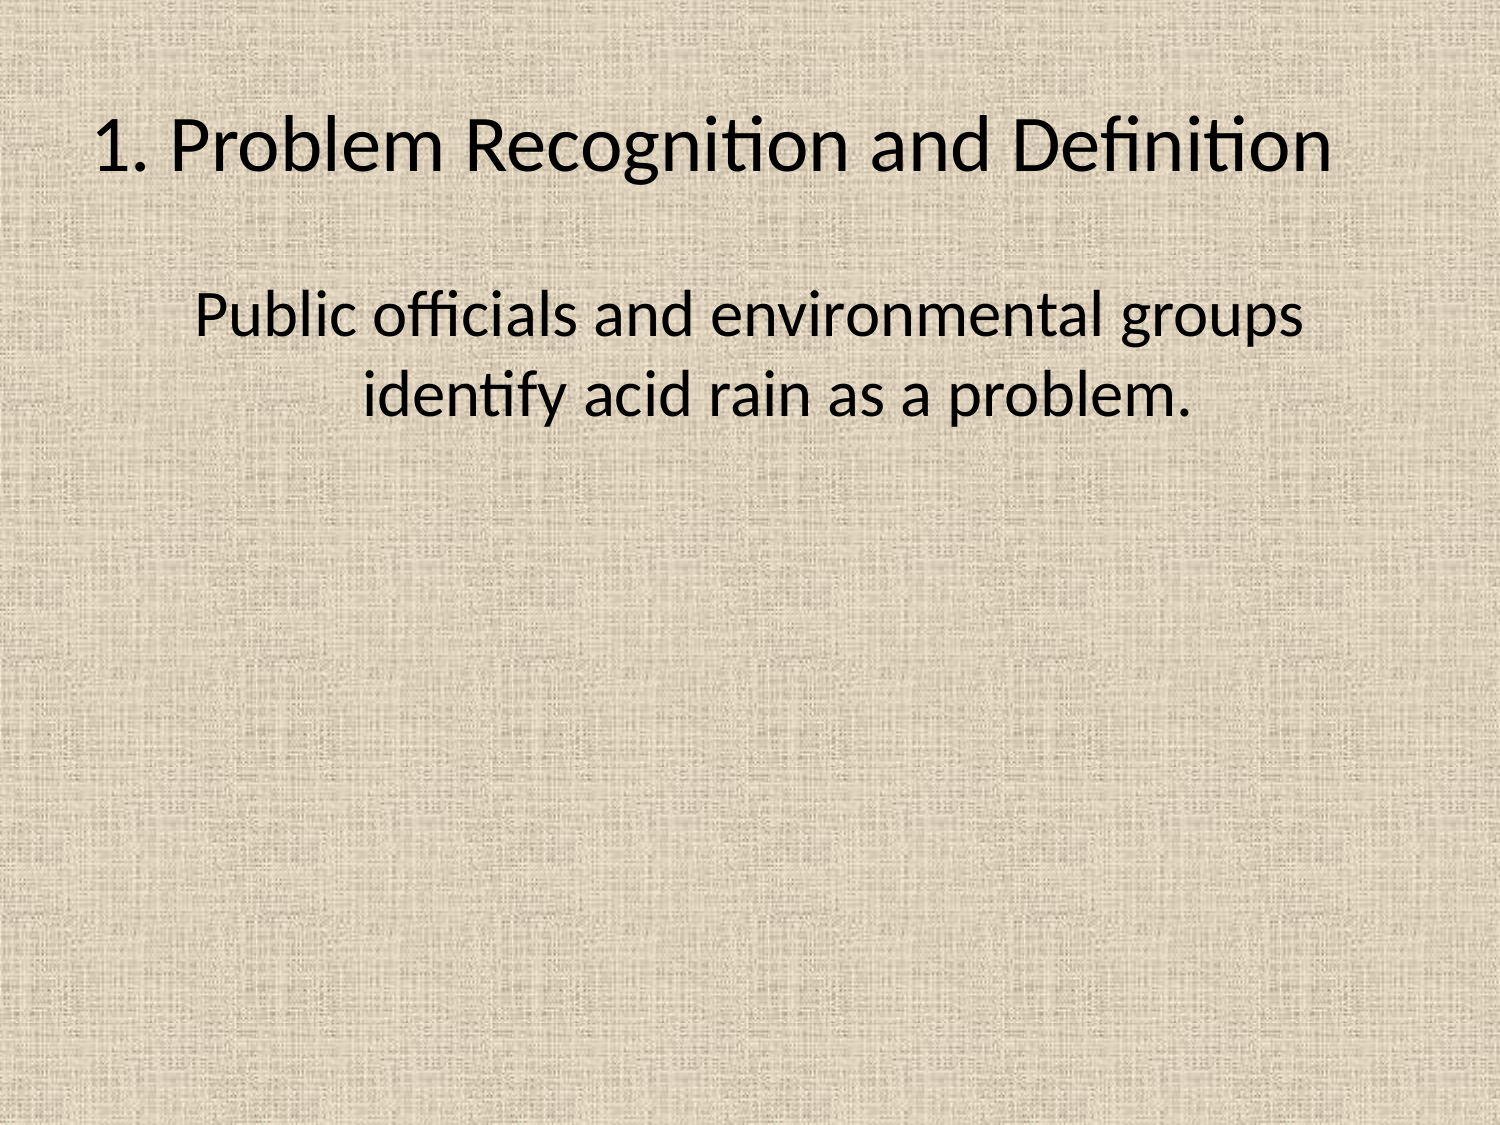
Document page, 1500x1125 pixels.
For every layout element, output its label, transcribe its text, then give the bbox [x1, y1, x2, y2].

picture [0, 0, 1500, 1125]
list Public officials and environmental groups identify acid rain as a problem. [75, 262, 1425, 1005]
title 1. Problem Recognition and Definition [75, 45, 1425, 233]
